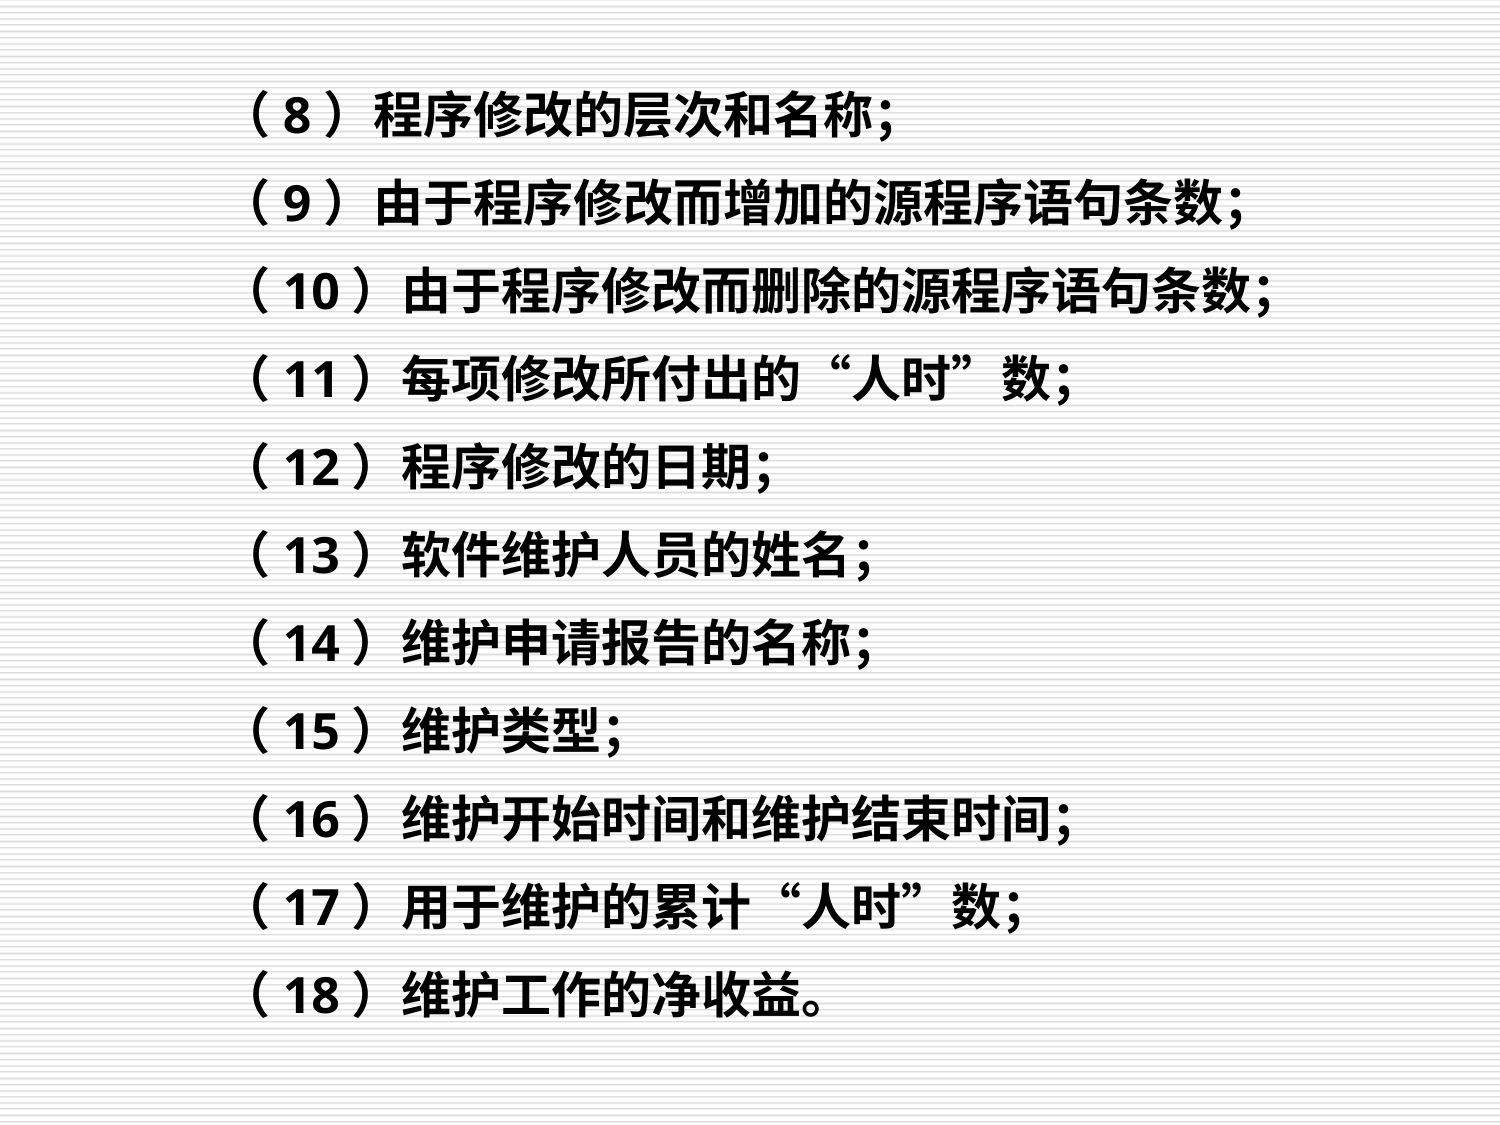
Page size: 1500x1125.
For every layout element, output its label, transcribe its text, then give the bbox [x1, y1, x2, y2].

picture [0, 0, 1500, 1125]
text_box （8）程序修改的层次和名称； （9）由于程序修改而增加的源程序语句条数； （10）由于程序修改而删除的源程序语句条数； （11）每项修改所付出的“人时”数； （12）程序修改的日期； （13）软件维护人员的姓名； （14）维护申请报告的名称； （15）维护类型； （16）维护开始时间和维护结束时间； （17）用于维护的累计“人时”数； （18）维护工作的净收益。 [112, 58, 1413, 1031]
